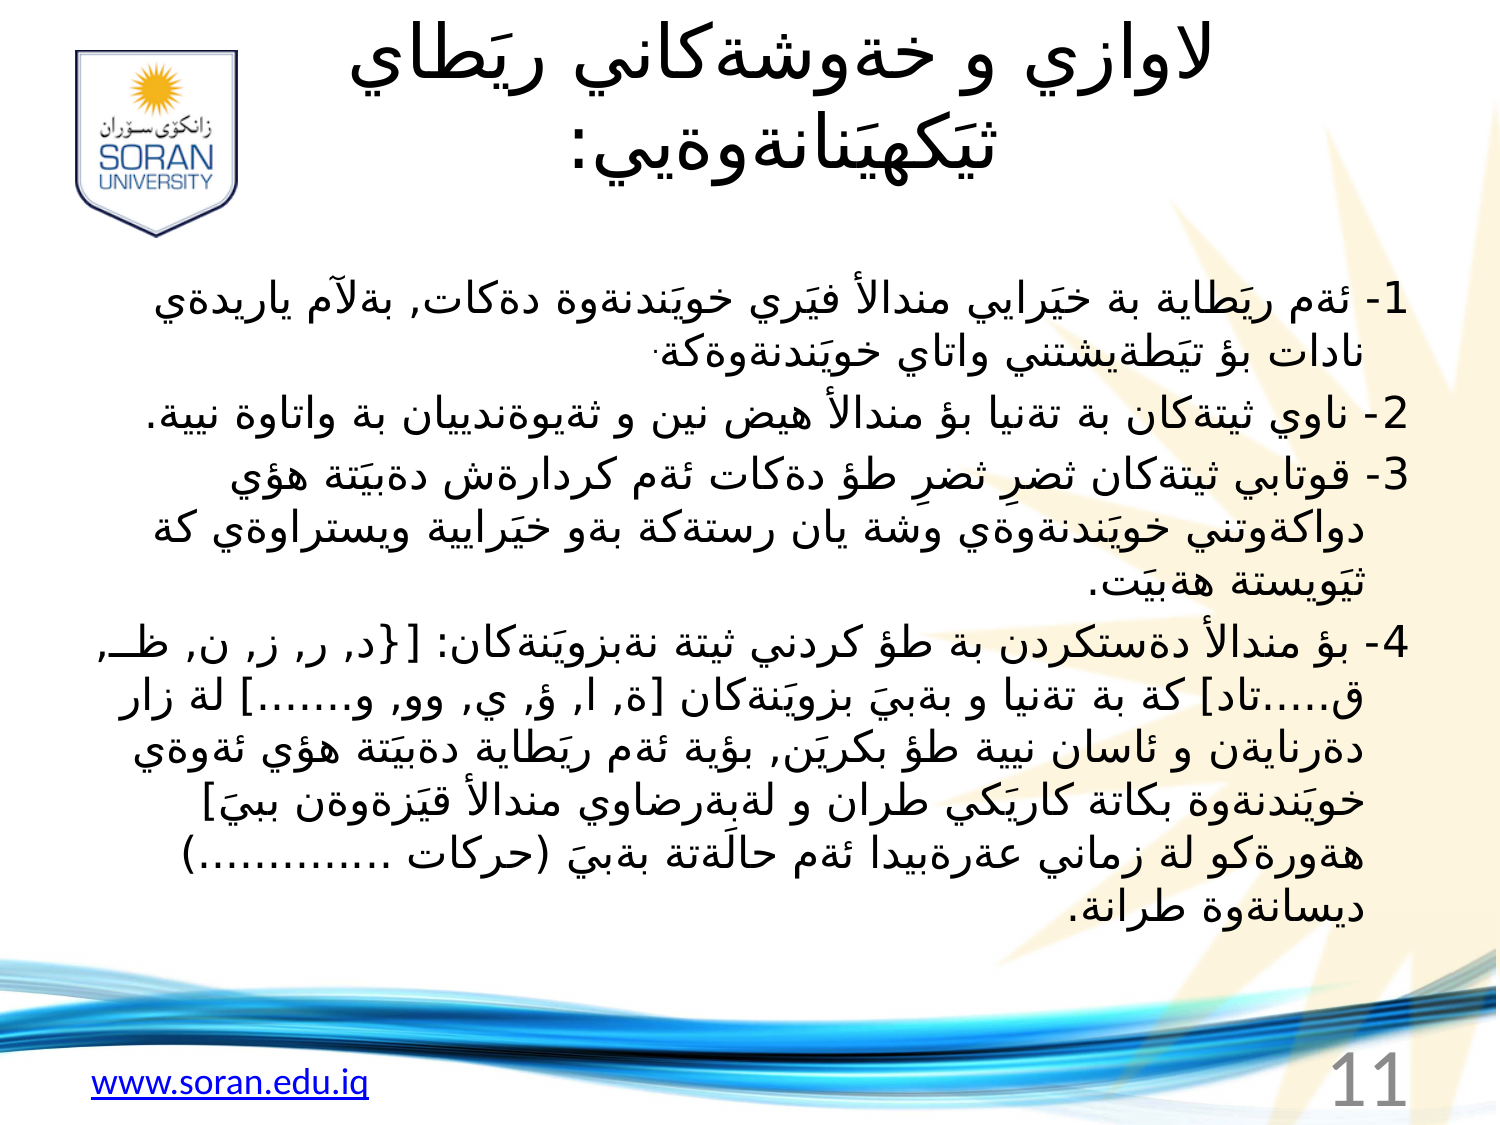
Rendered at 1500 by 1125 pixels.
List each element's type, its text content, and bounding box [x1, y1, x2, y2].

picture [75, 50, 238, 238]
title لاوازي و خةوشةكاني ريَطاي ثيَكهيَنانةوةيي: [281, 45, 1425, 233]
slide_number 11 [1074, 1042, 1425, 1103]
picture [0, 99, 1500, 1125]
list 1- ئةم ريَطاية بة خيَرايي مندالأ فيَري خويَندنةوة دةكات, بةلآم ياريدةي نادات بؤ تيَطةيشتني واتاي خويَندنةوةكة. 2- ناوي ثيتةكان بة تةنيا بؤ مندالأ هيض نين و ثةيوةندييان بة واتاوة نيية. 3- قوتابي ثيتةكان ثضرِ ثضرِ طؤ دةكات ئةم كردارةش دةبيَتة هؤي دواكةوتني خويَندنةوةي وشة يان رستةكة بةو خيَرايية ويستراوةي كة ثيَويستة هةبيَت. 4- بؤ مندالأ دةستكردن بة طؤ كردني ثيتة نةبزويَنةكان: [{د, ر, ز, ن, ظــ, ق.....تاد] كة بة تةنيا و بةبيَ بزويَنةكان [ة, ا, ؤ, ي, وو, و.......] لة زار دةرنايةن و ئاسان نيية طؤ بكريَن, بؤية ئةم ريَطاية دةبيَتة هؤي ئةوةي خويَندنةوة بكاتة كاريَكي طران و لةبةرضاوي مندالأ قيَزةوةن ببيَ] هةورةكو لة زماني عةرةبيدا ئةم حالَةتة بةبيَ (حركات ..............) ديسانةوة طرانة. [75, 262, 1425, 1005]
